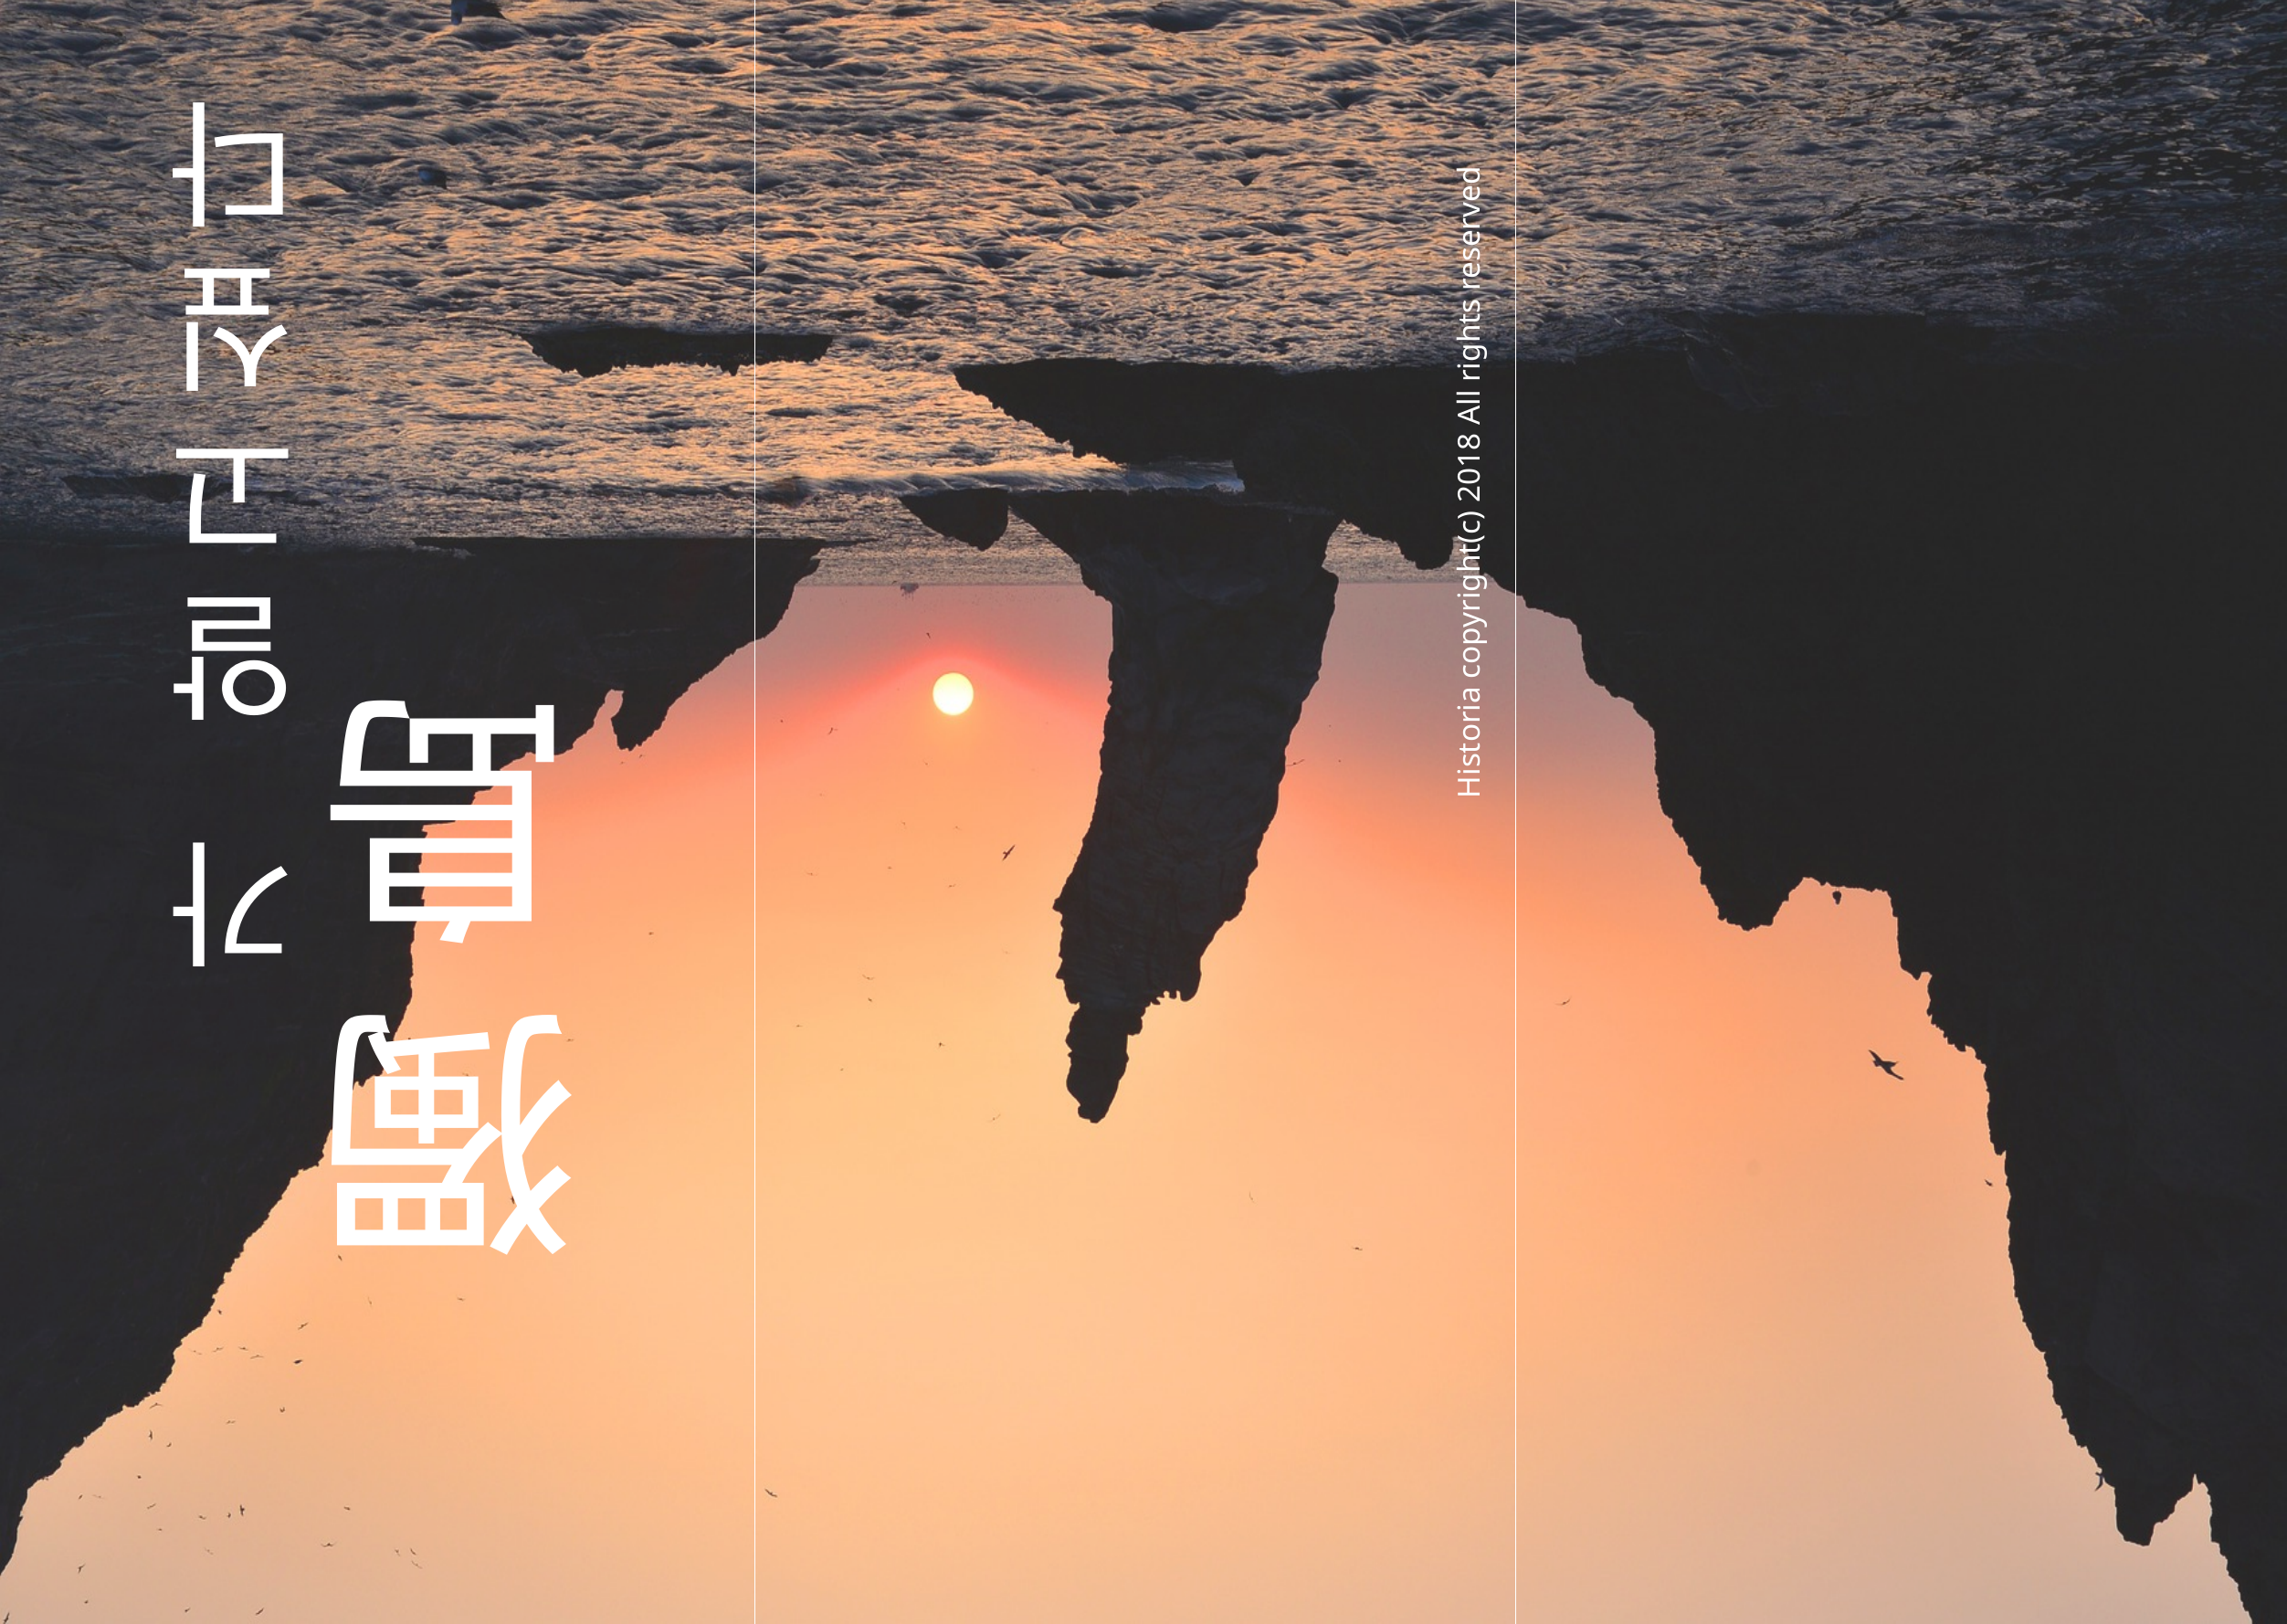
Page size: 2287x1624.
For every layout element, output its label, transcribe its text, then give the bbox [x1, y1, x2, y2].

text_box 獨 島 [306, 662, 594, 1306]
text_box Historia copyright(c) 2018 All rights reserved [1442, 0, 1492, 812]
text_box 가 알 고 싶 다 [138, 79, 309, 997]
